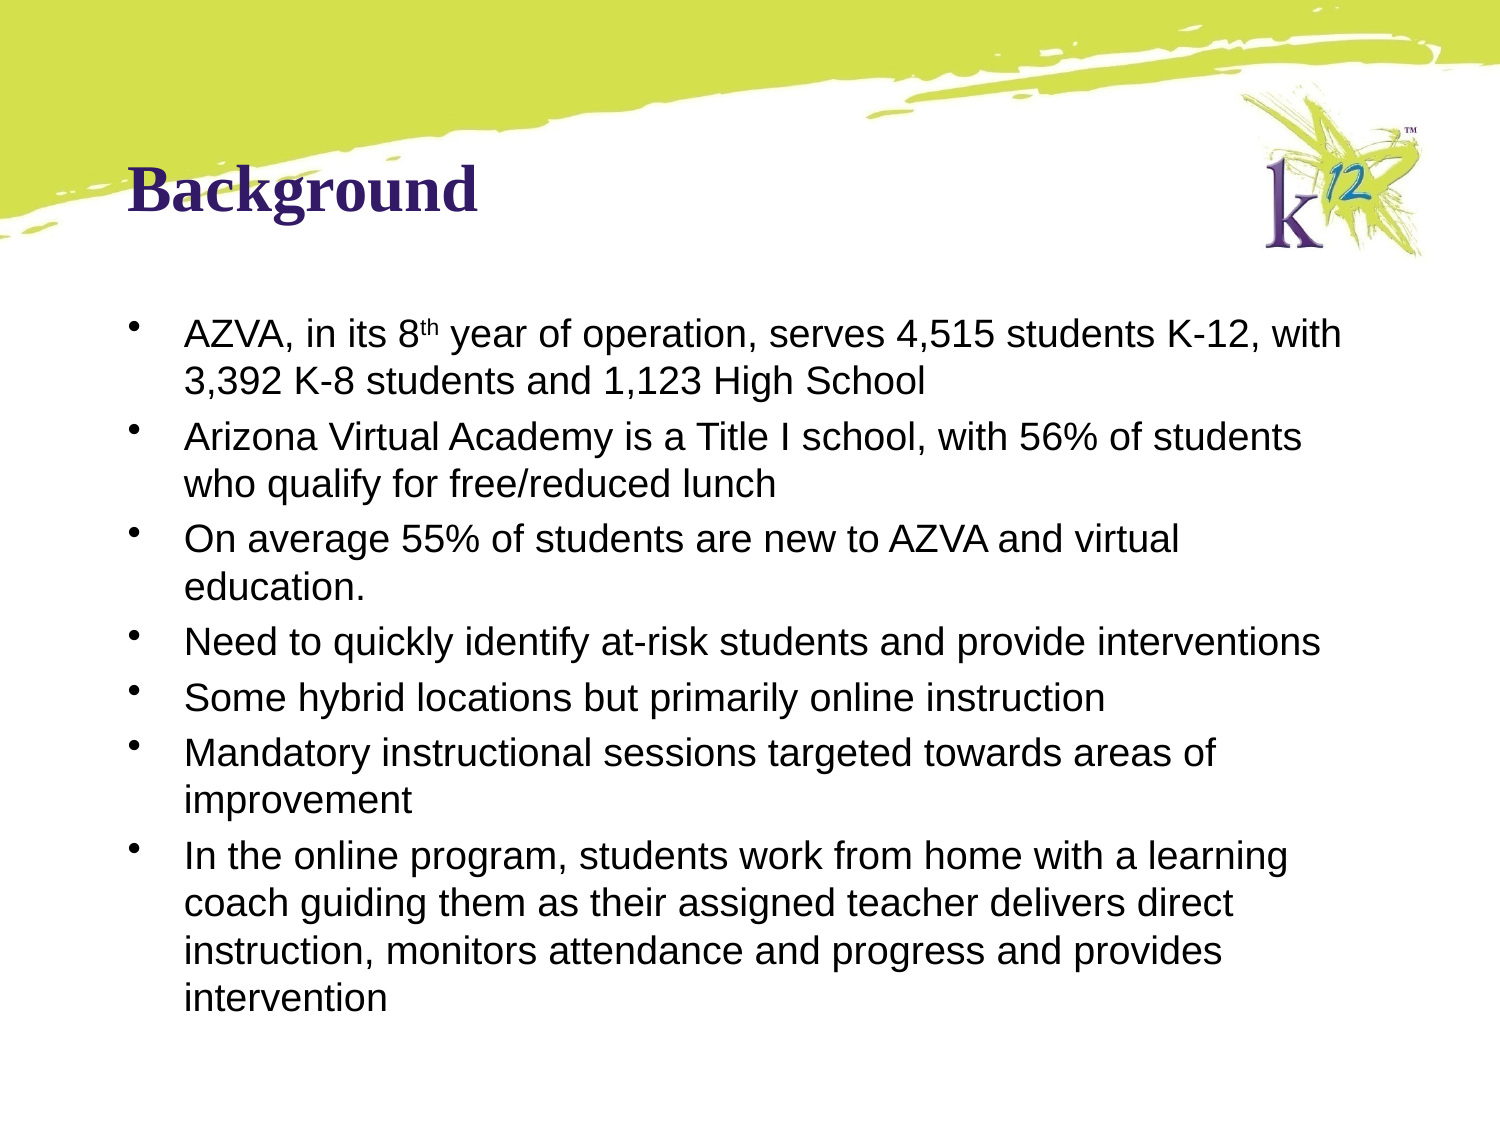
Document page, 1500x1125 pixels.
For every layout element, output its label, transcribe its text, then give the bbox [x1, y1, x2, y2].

picture [0, 0, 1500, 1125]
list AZVA, in its 8th year of operation, serves 4,515 students K-12, with 3,392 K-8 students and 1,123 High School Arizona Virtual Academy is a Title I school, with 56% of students who qualify for free/reduced lunch On average 55% of students are new to AZVA and virtual education. Need to quickly identify at-risk students and provide interventions Some hybrid locations but primarily online instruction Mandatory instructional sessions targeted towards areas of improvement In the online program, students work from home with a learning coach guiding them as their assigned teacher delivers direct instruction, monitors attendance and progress and provides intervention [112, 299, 1388, 1001]
title Background [112, 137, 1201, 299]
